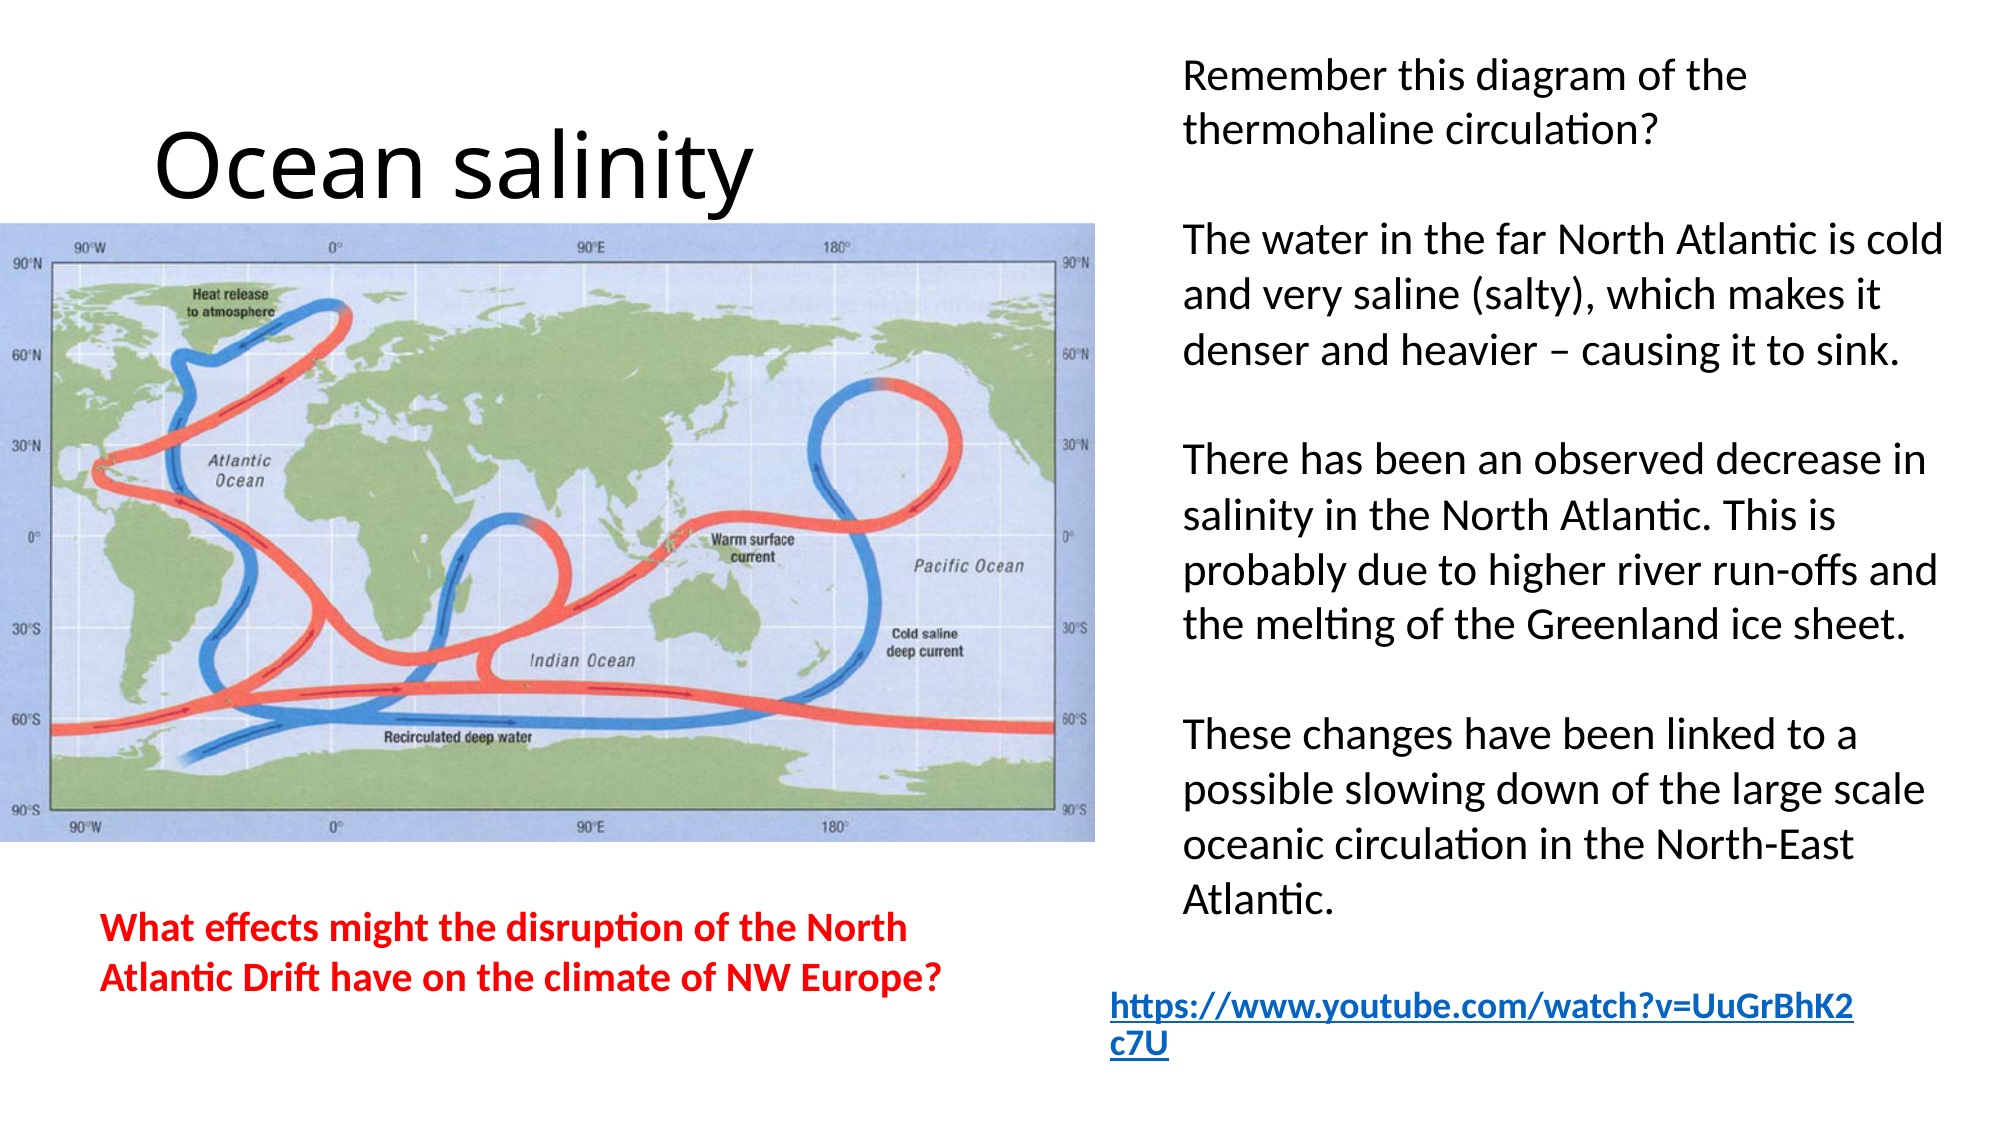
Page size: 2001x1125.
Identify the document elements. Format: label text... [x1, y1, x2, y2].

title Ocean salinity [137, 59, 1167, 278]
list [0, 222, 1095, 842]
text_box What effects might the disruption of the North Atlantic Drift have on the climate of NW Europe? [85, 892, 1000, 1008]
text_box https://www.youtube.com/watch?v=UuGrBhK2c7U [1095, 973, 1880, 1034]
text_box Remember this diagram of the thermohaline circulation? The water in the far North Atlantic is cold and very saline (salty), which makes it denser and heavier – causing it to sink. There has been an observed decrease in salinity in the North Atlantic. This is probably due to higher river run-offs and the melting of the Greenland ice sheet. These changes have been linked to a possible slowing down of the large scale oceanic circulation in the North-East Atlantic. [1167, 36, 1971, 987]
